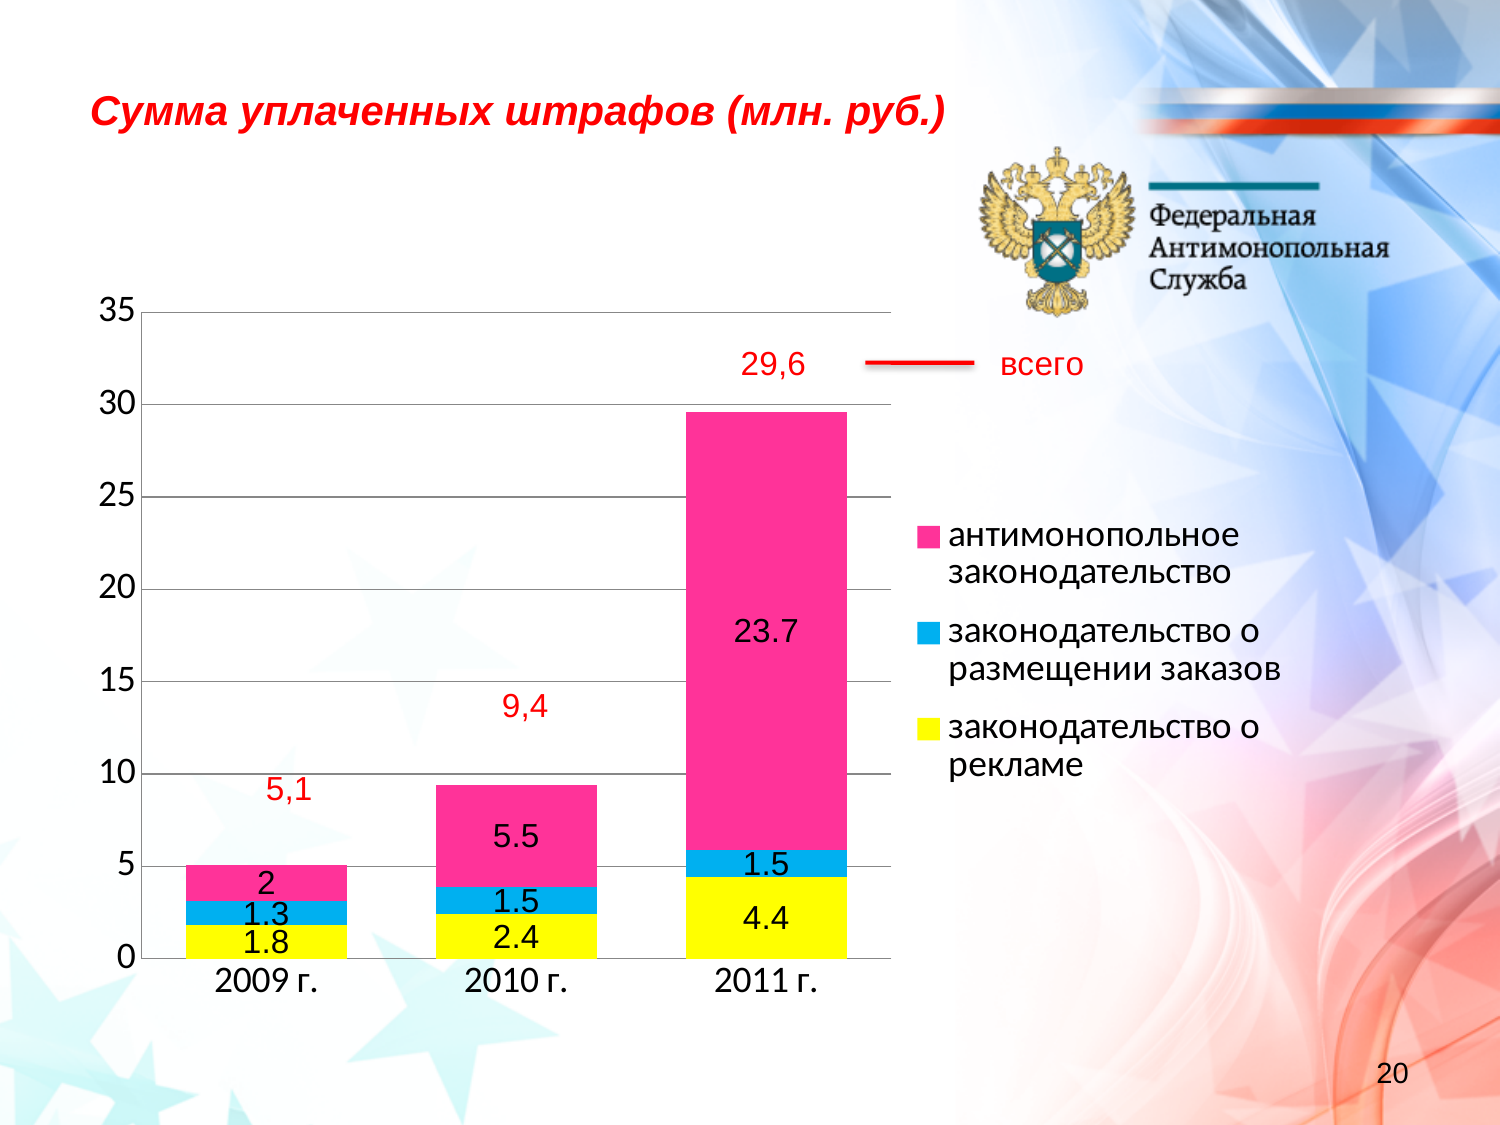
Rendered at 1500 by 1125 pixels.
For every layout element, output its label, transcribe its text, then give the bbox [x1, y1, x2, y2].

text_box Сумма уплаченных штрафов (млн. руб.) [74, 14, 1425, 203]
picture [0, 0, 1500, 1125]
slide_number 20 [1074, 1042, 1424, 1102]
chart [72, 278, 1318, 1018]
